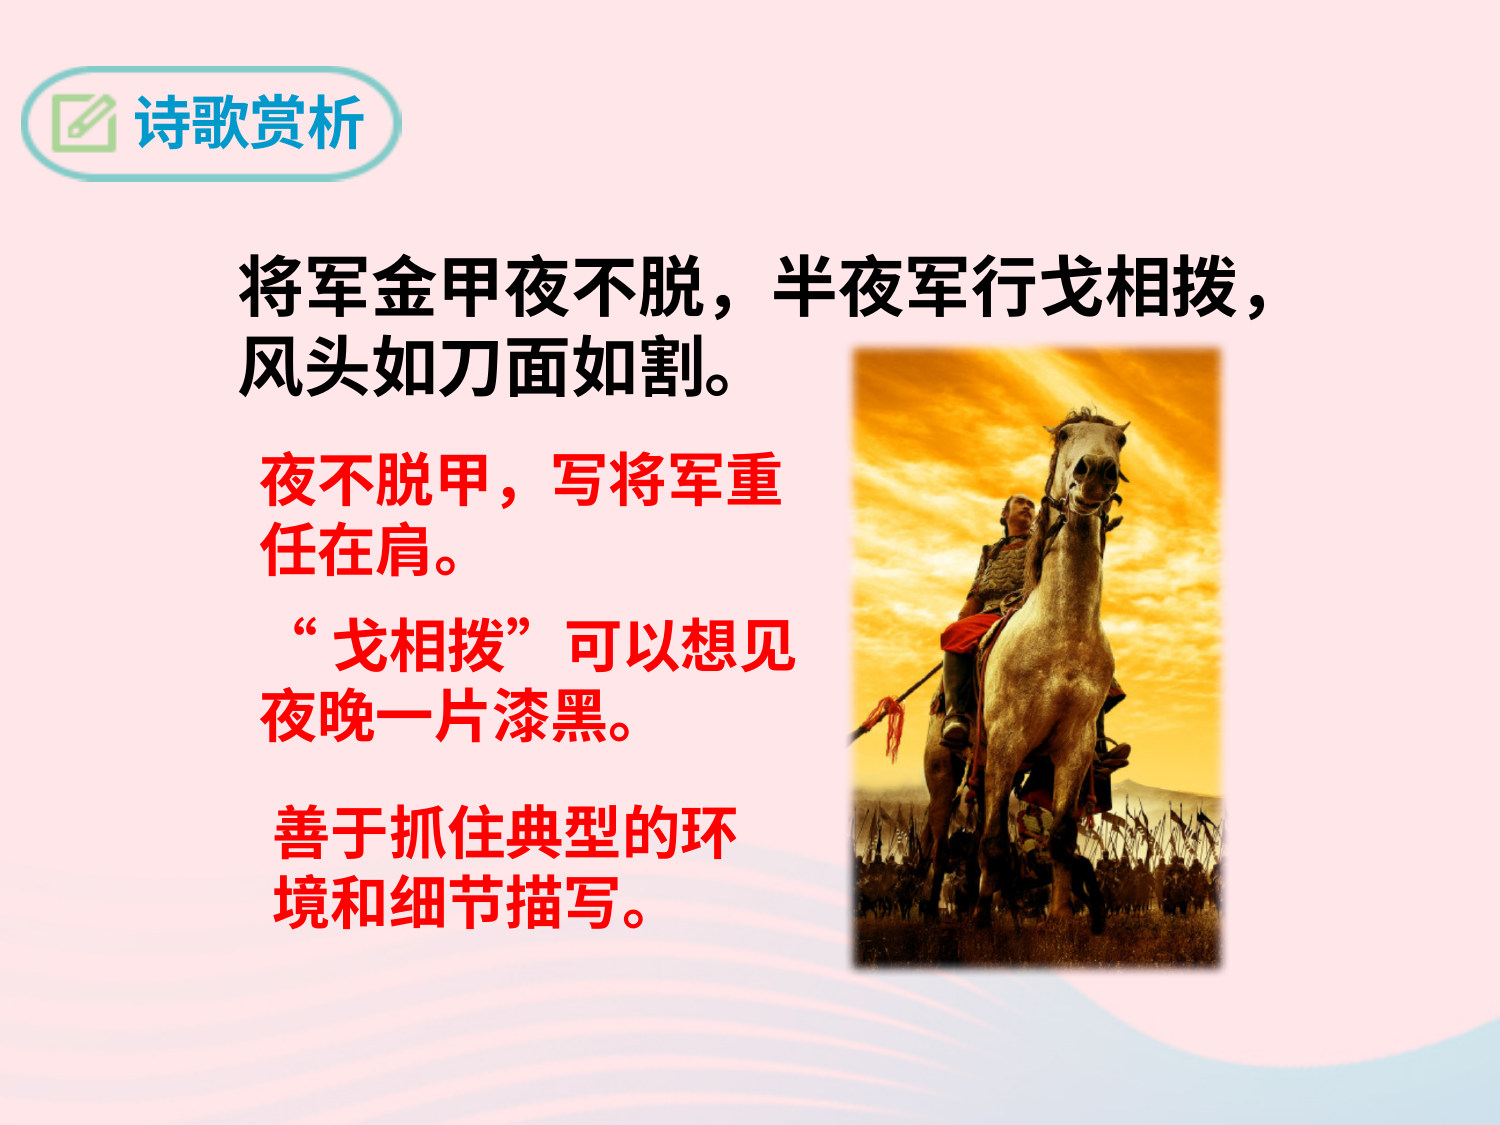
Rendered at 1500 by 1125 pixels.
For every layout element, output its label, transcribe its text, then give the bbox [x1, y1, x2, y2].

text_box 善于抓住典型的环境和细节描写。 [258, 788, 764, 944]
text_box “戈相拨”可以想见夜晚一片漆黑。 [244, 601, 838, 757]
text_box 将军金甲夜不脱，半夜军行戈相拨，风头如刀面如割。 [222, 237, 1367, 412]
text_box 夜不脱甲，写将军重任在肩。 [244, 435, 838, 591]
picture [0, 0, 1500, 1125]
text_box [20, 66, 402, 182]
